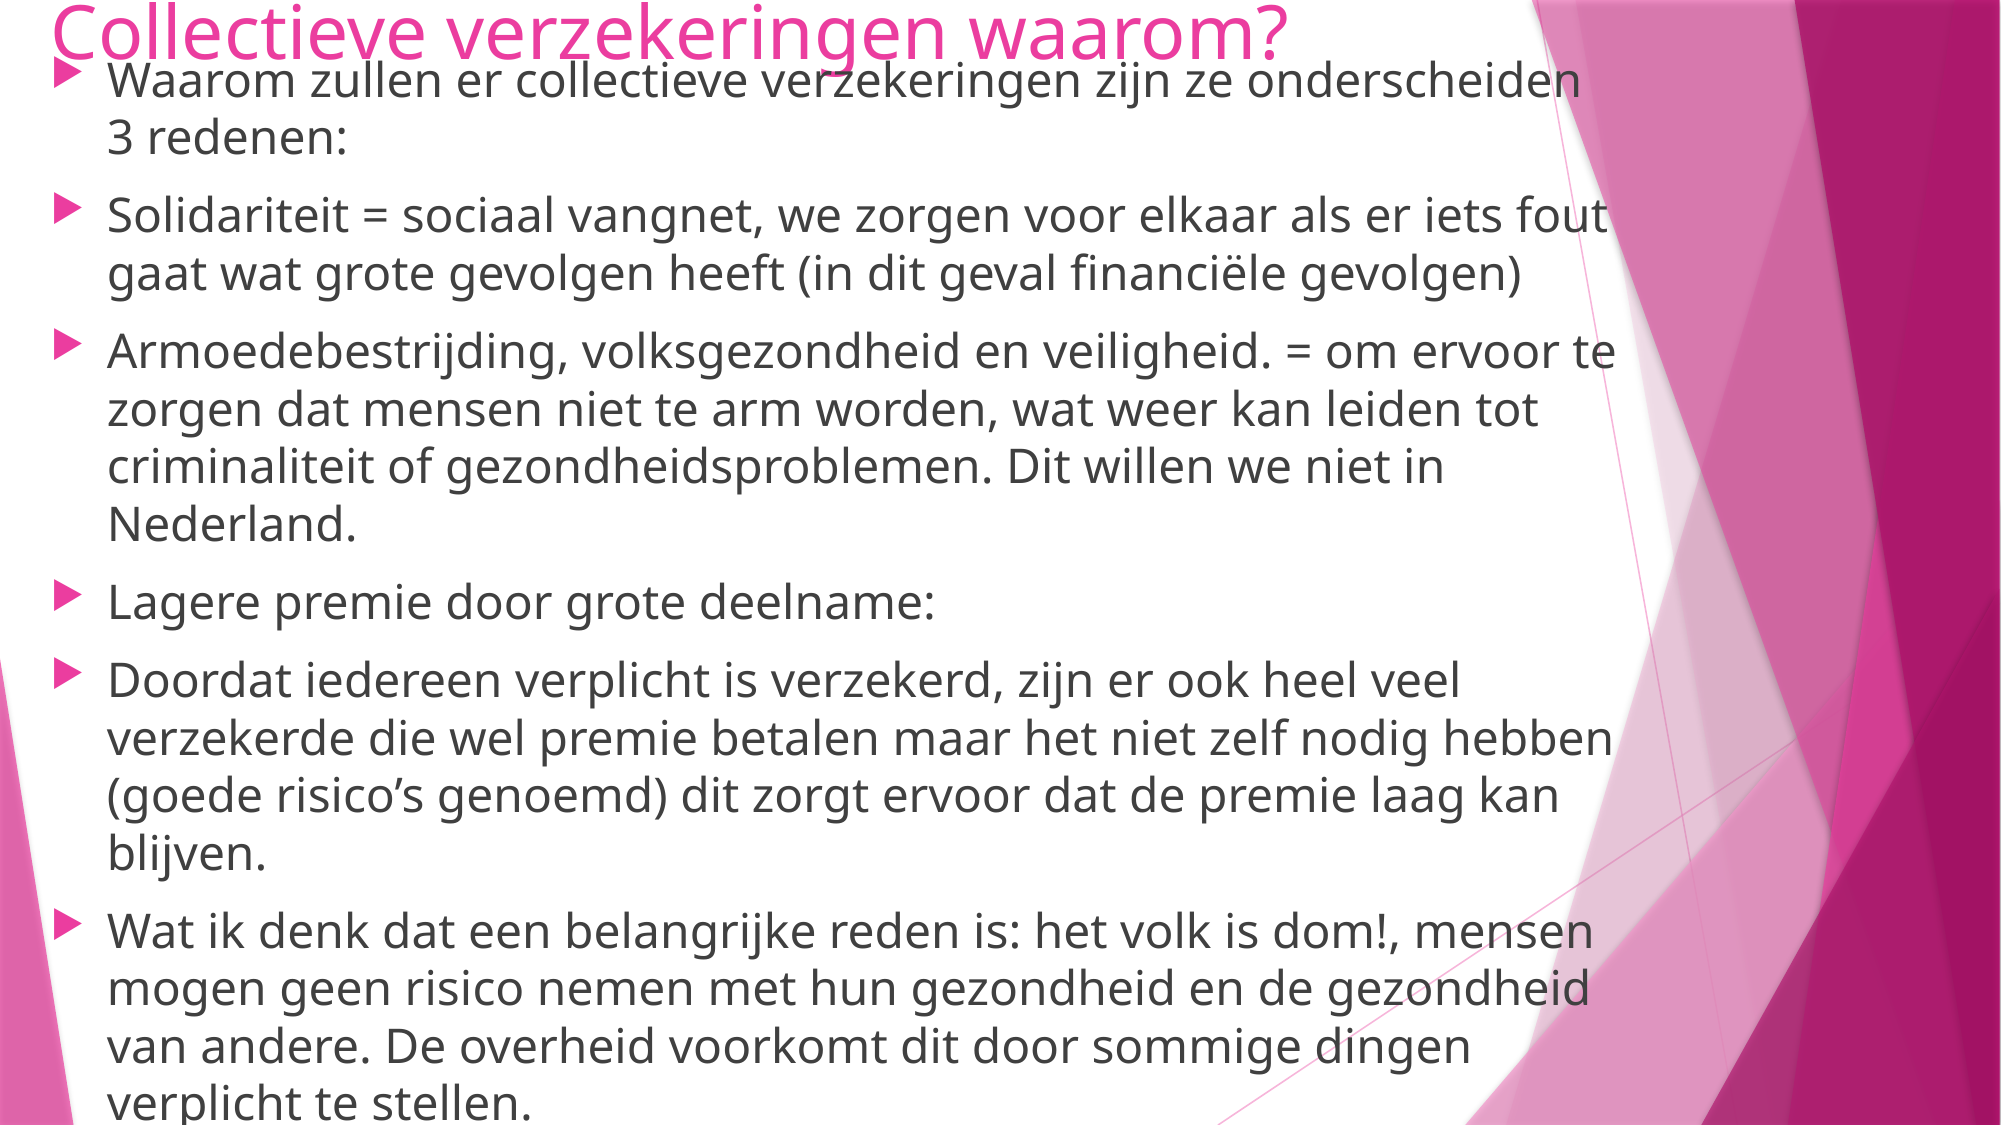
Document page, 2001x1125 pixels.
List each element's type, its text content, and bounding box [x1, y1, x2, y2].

list Waarom zullen er collectieve verzekeringen zijn ze onderscheiden 3 redenen: Solidariteit = sociaal vangnet, we zorgen voor elkaar als er iets fout gaat wat grote gevolgen heeft (in dit geval financiële gevolgen) Armoedebestrijding, volksgezondheid en veiligheid. = om ervoor te zorgen dat mensen niet te arm worden, wat weer kan leiden tot criminaliteit of gezondheidsproblemen. Dit willen we niet in Nederland. Lagere premie door grote deelname: Doordat iedereen verplicht is verzekerd, zijn er ook heel veel verzekerde die wel premie betalen maar het niet zelf nodig hebben (goede risico’s genoemd) dit zorgt ervoor dat de premie laag kan blijven. Wat ik denk dat een belangrijke reden is: het volk is dom!, mensen mogen geen risico nemen met hun gezondheid en de gezondheid van andere. De overheid voorkomt dit door sommige dingen verplicht te stellen. [35, 41, 1637, 1080]
title Collectieve verzekeringen waarom? [35, 0, 1446, 41]
